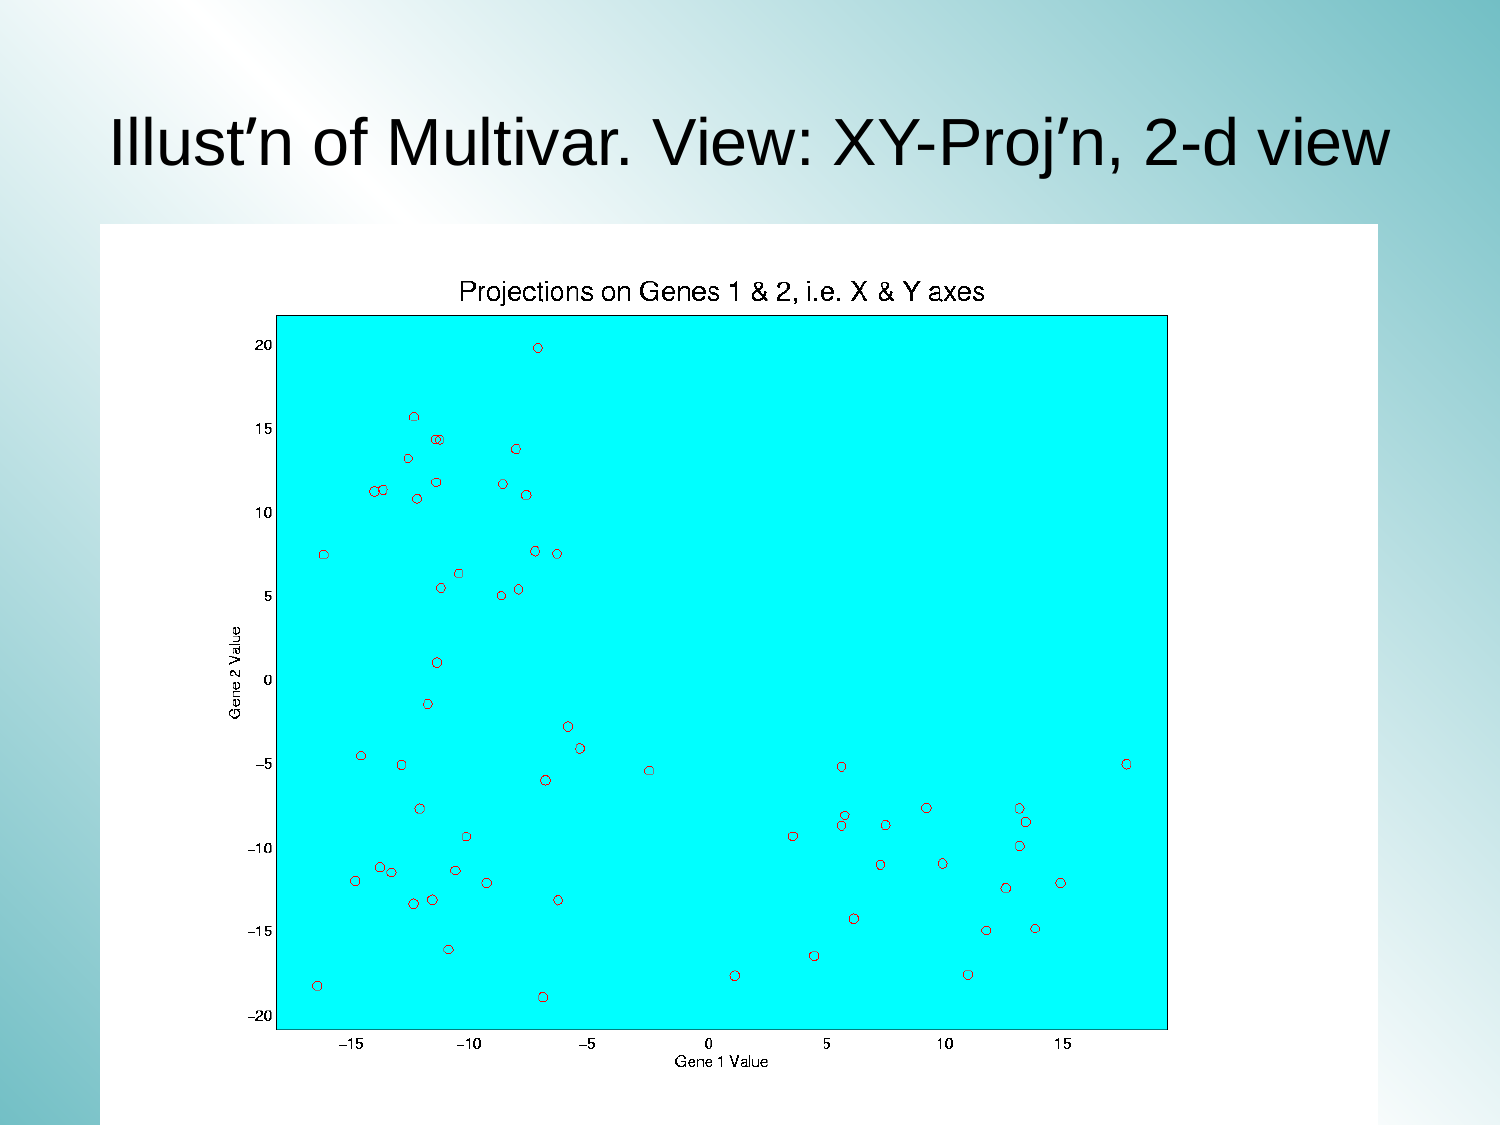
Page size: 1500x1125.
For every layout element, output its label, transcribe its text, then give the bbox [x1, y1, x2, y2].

title Illust’n of Multivar. View: XY-Proj’n, 2-d view [75, 45, 1425, 233]
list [99, 224, 1378, 1125]
